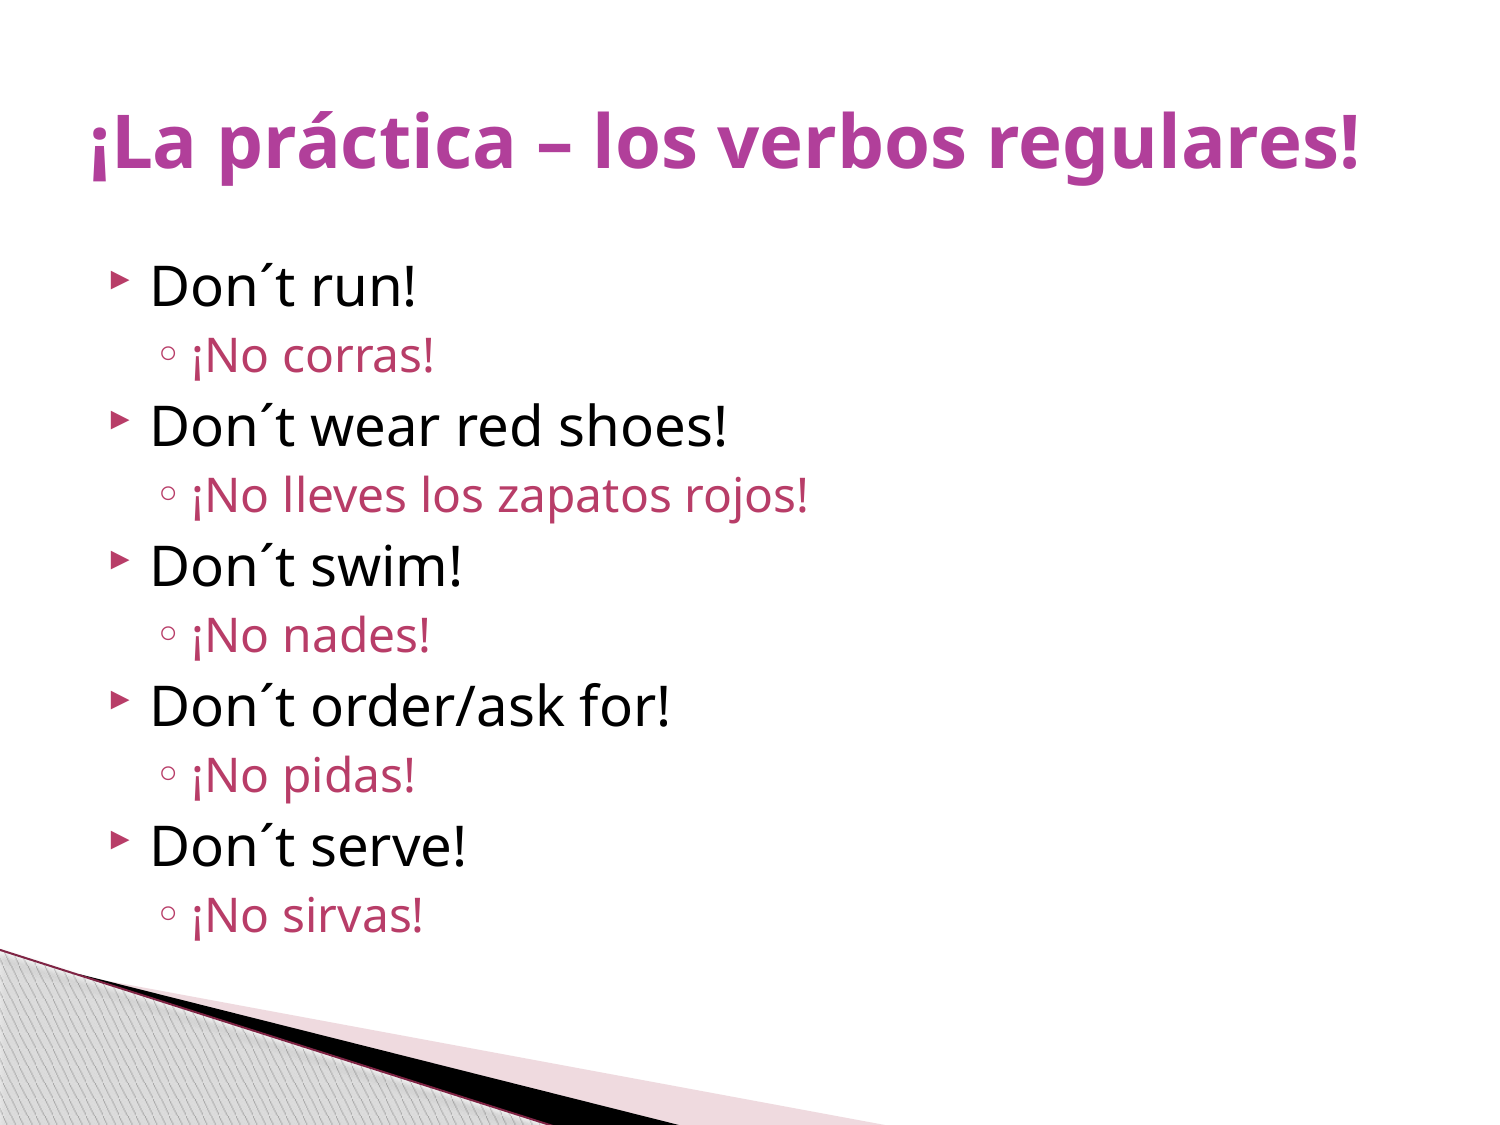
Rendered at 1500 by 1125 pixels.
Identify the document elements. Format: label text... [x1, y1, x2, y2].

title ¡La práctica – los verbos regulares! [75, 45, 1425, 233]
list Don´t run! ¡No corras! Don´t wear red shoes! ¡No lleves los zapatos rojos! Don´t swim! ¡No nades! Don´t order/ask for! ¡No pidas! Don´t serve! ¡No sirvas! [75, 243, 1425, 986]
